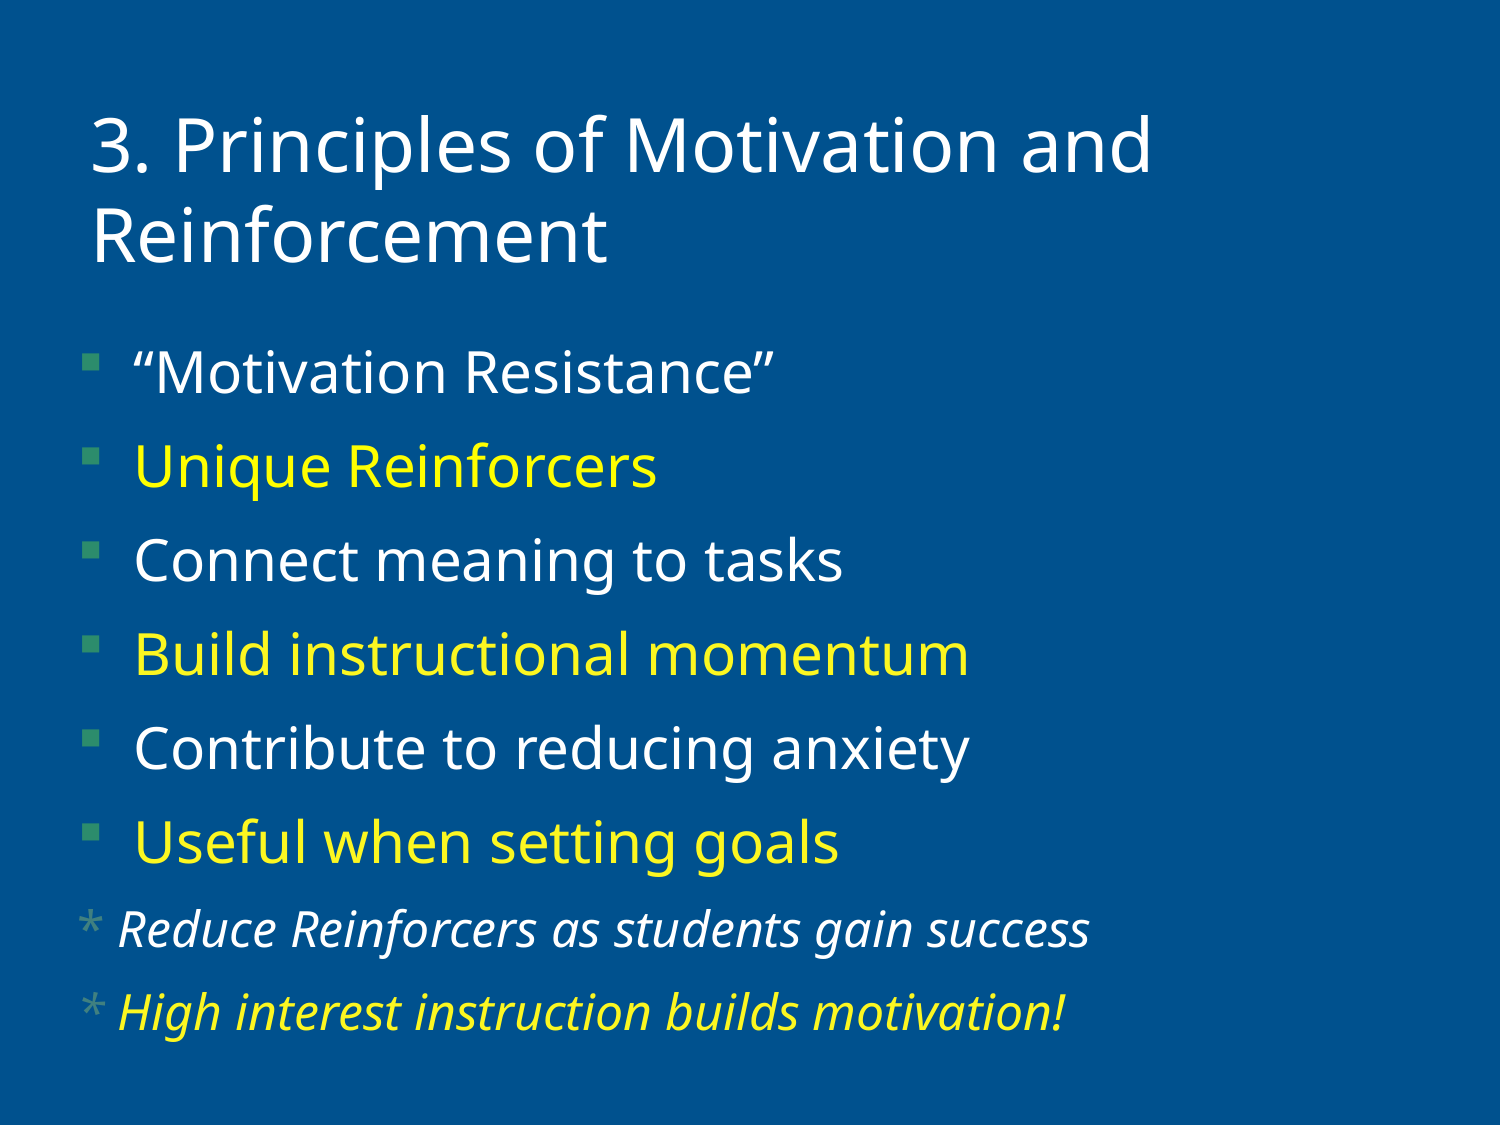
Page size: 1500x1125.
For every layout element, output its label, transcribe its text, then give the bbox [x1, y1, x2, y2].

title 3. Principles of Motivation and Reinforcement [75, 75, 1425, 275]
list “Motivation Resistance” Unique Reinforcers Connect meaning to tasks Build instructional momentum Contribute to reducing anxiety Useful when setting goals * Reduce Reinforcers as students gain success * High interest instruction builds motivation! [62, 275, 1500, 1100]
